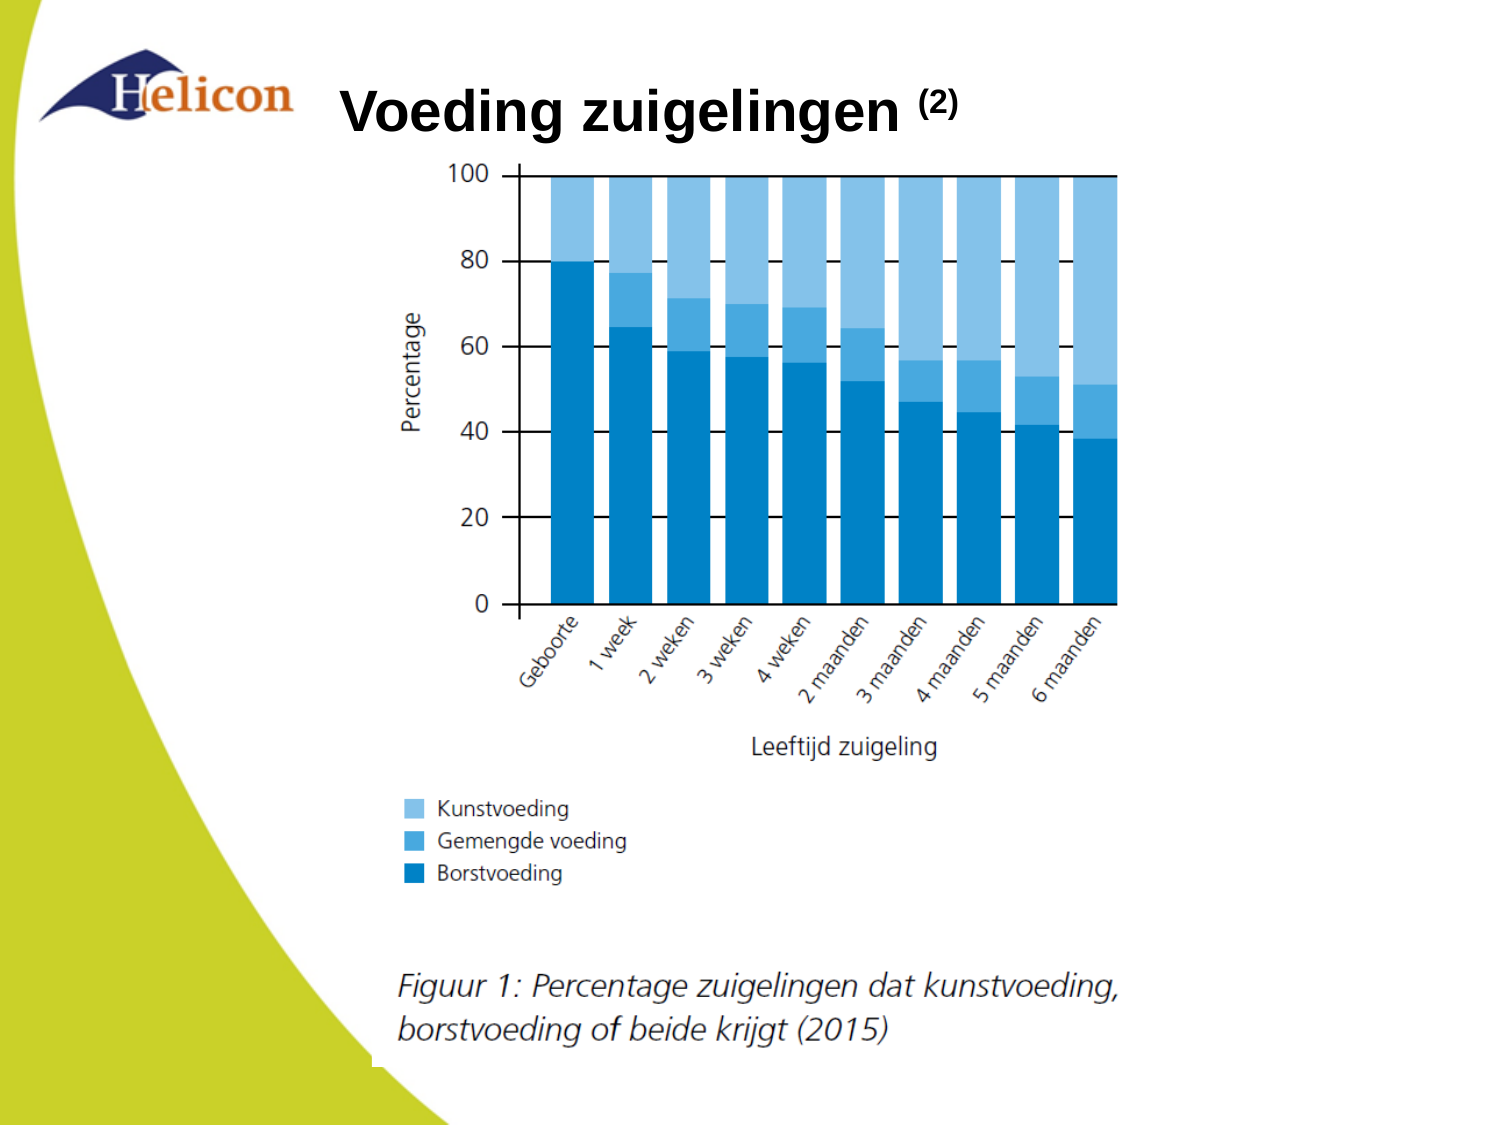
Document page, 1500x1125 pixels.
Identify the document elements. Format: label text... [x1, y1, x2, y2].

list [371, 107, 1188, 1067]
picture [0, 0, 1500, 1125]
title Voeding zuigelingen (2) [324, 54, 1415, 161]
